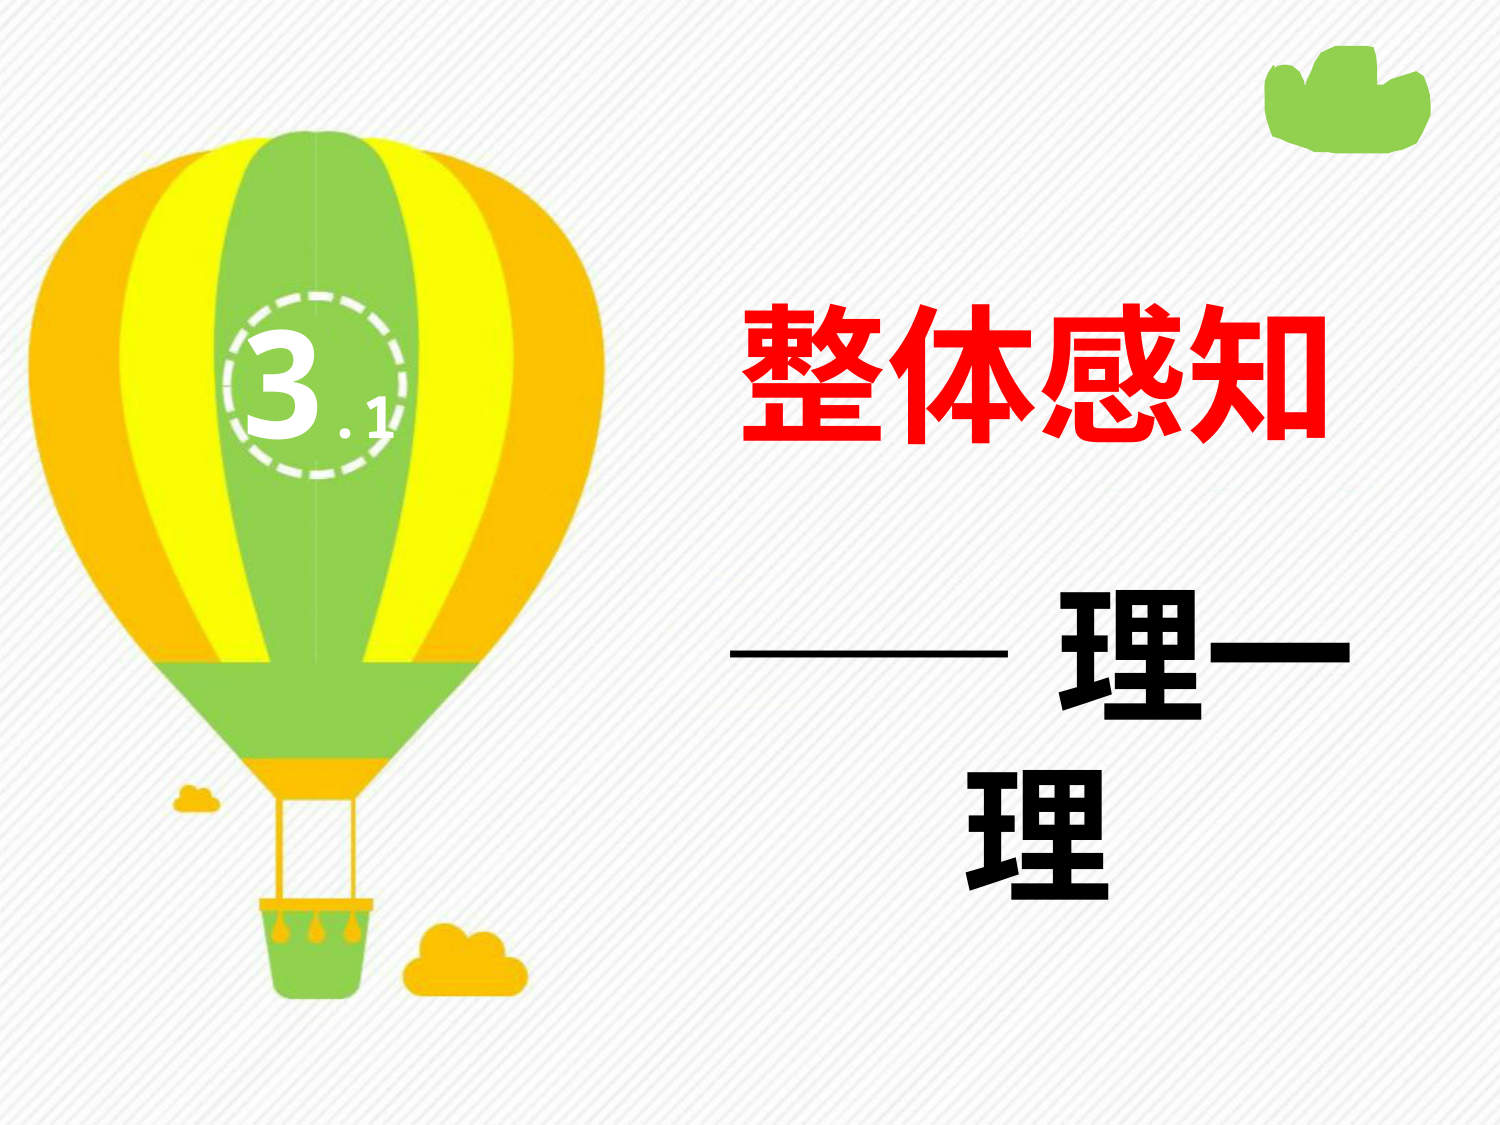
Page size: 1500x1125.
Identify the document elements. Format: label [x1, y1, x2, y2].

text_box [1265, 46, 1430, 153]
picture [0, 0, 1500, 1125]
